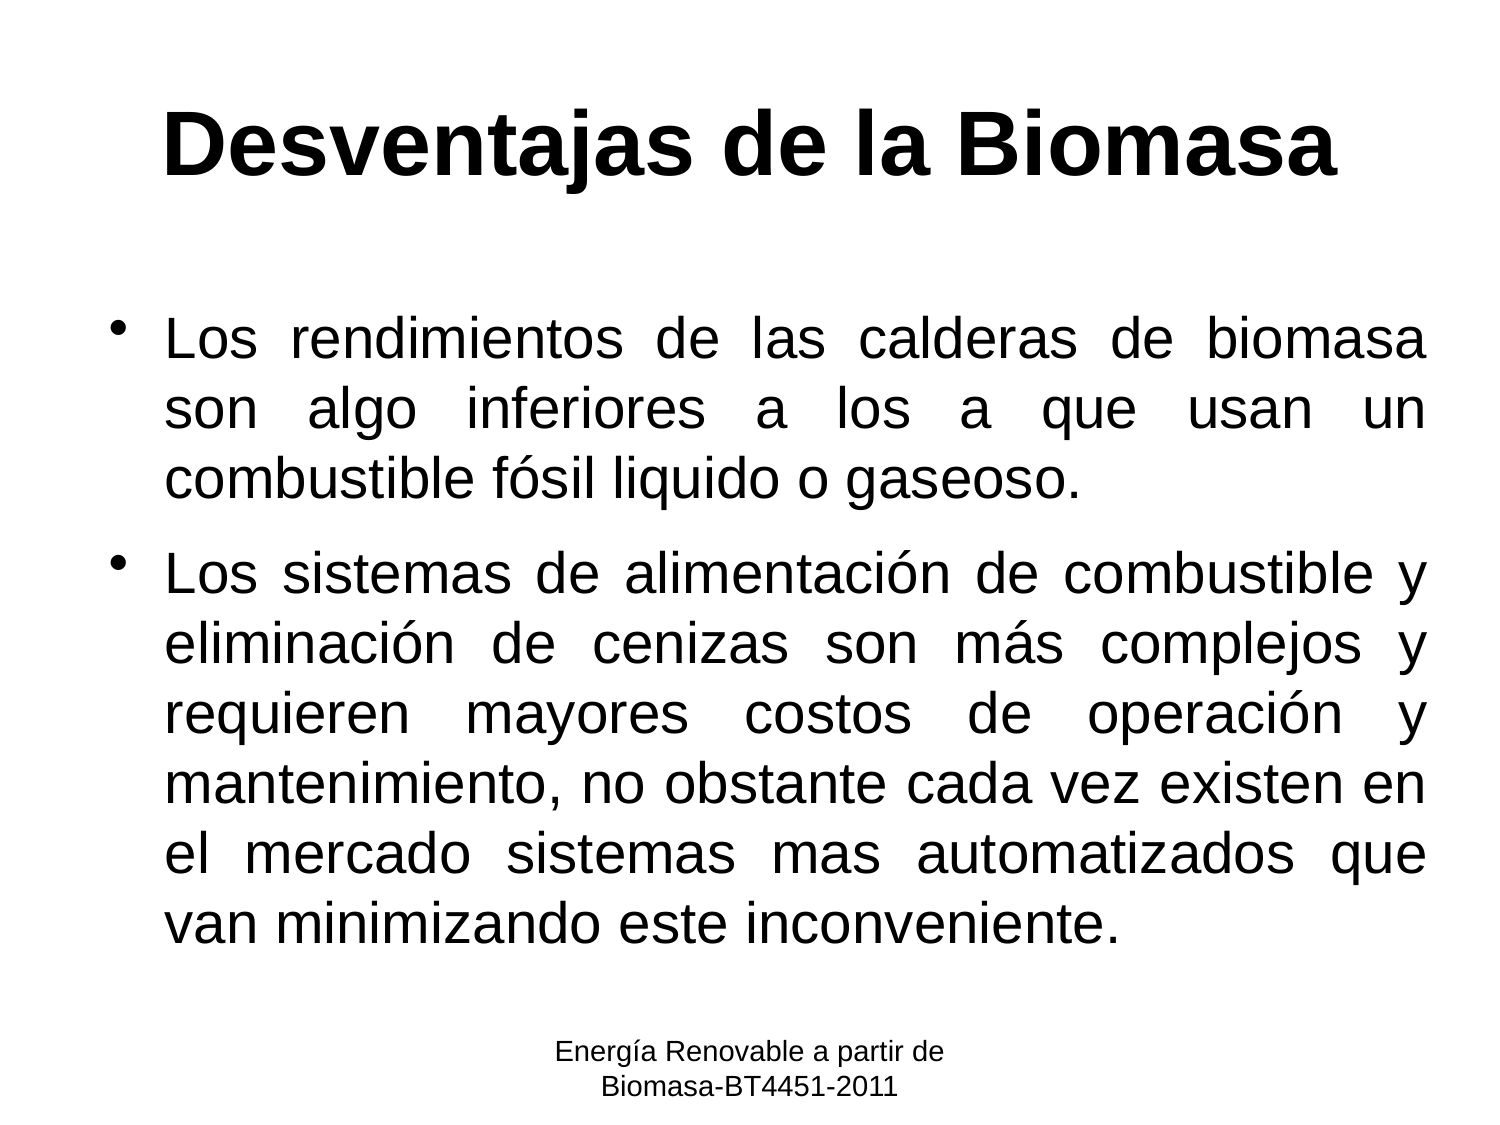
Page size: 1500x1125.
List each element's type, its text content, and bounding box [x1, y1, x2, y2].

title Desventajas de la Biomasa [74, 44, 1426, 233]
footer Energía Renovable a partir de Biomasa-BT4451-2011 [512, 1024, 988, 1103]
text_box Los rendimientos de las calderas de biomasa son algo inferiores a los a que usan un combustible fósil liquido o gaseoso. Los sistemas de alimentación de combustible y eliminación de cenizas son más complejos y requieren mayores costos de operación y mantenimiento, no obstante cada vez existen en el mercado sistemas mas automatizados que van minimizando este inconveniente. [93, 222, 1444, 965]
